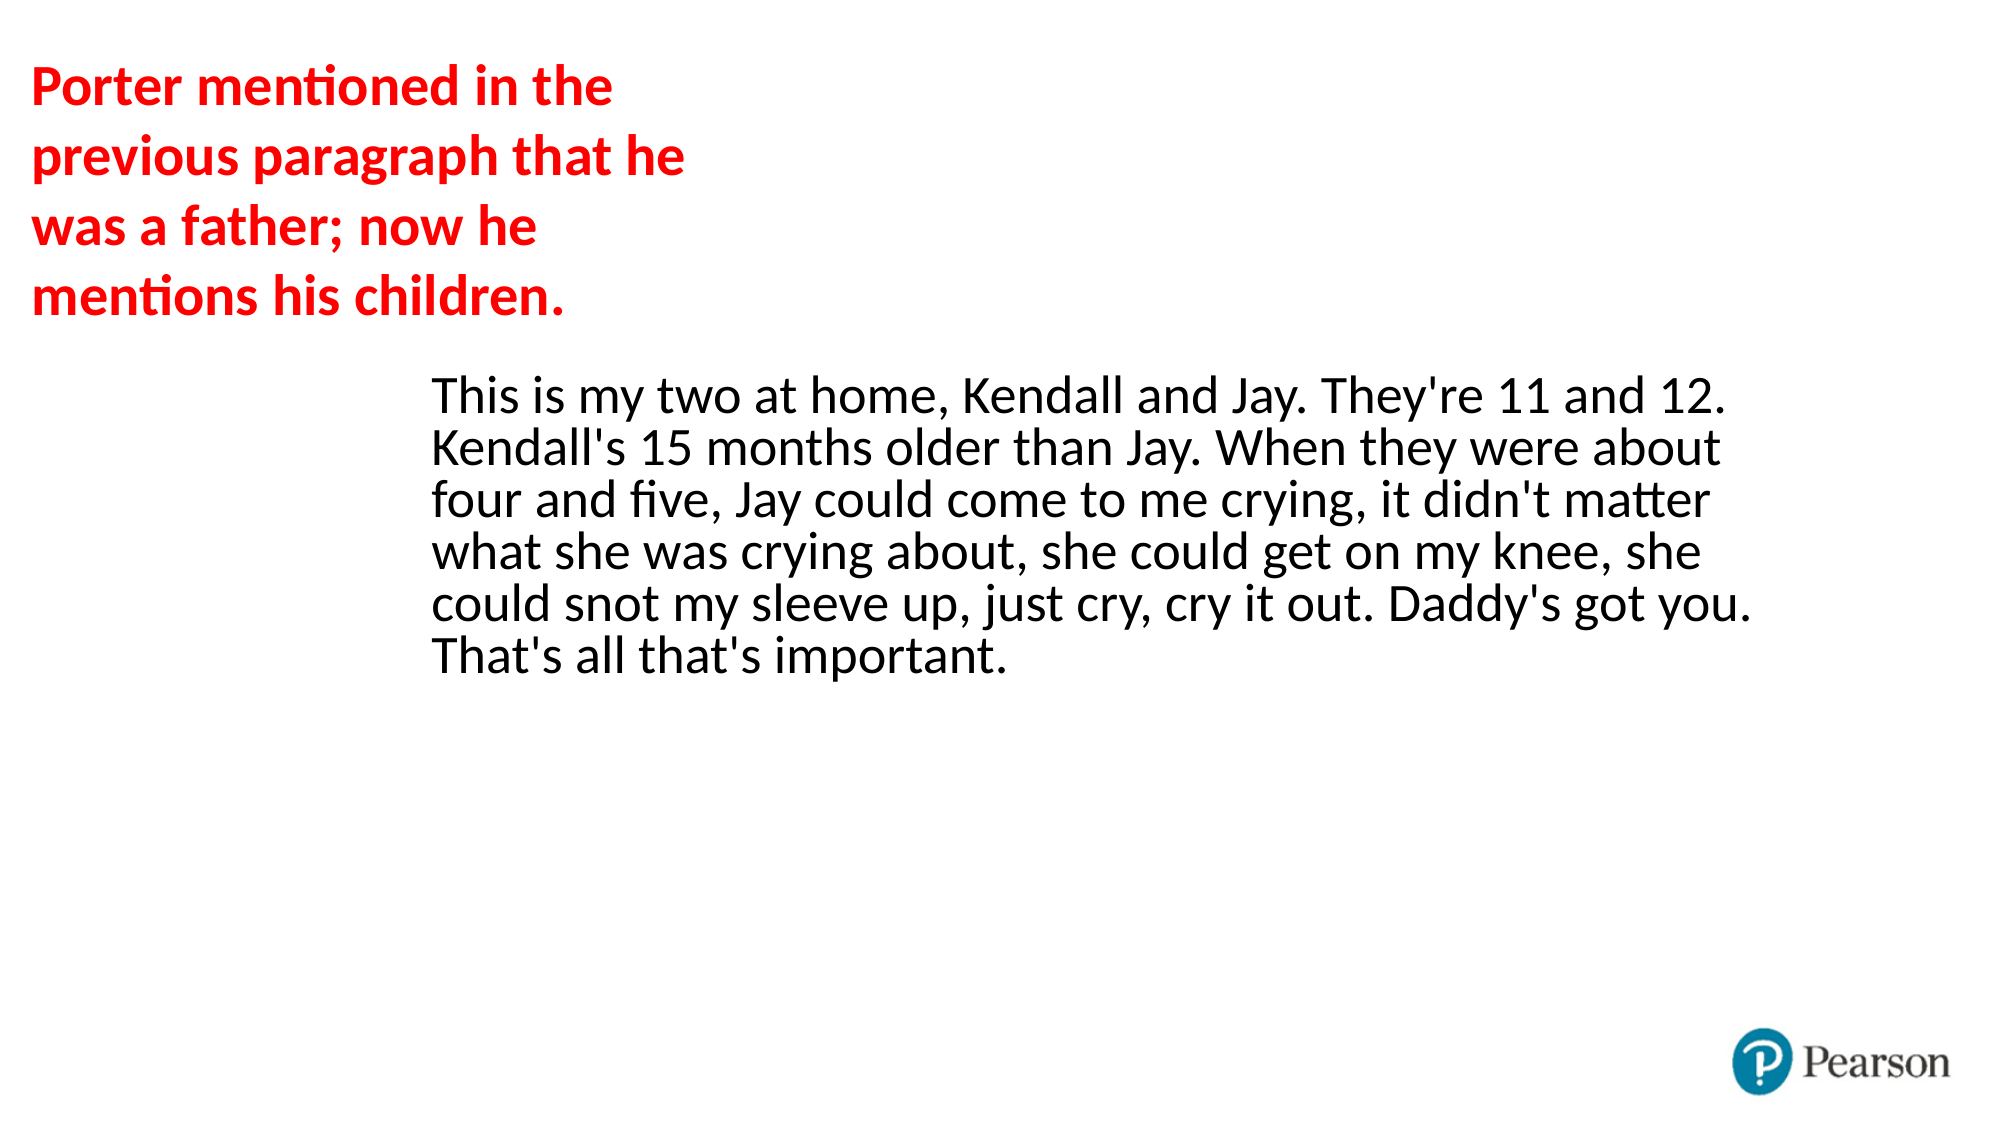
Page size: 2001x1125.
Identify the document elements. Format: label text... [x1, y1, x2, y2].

list This is my two at home, Kendall and Jay. They're 11 and 12. Kendall's 15 months older than Jay. When they were about four and five, Jay could come to me crying, it didn't matter what she was crying about, she could get on my knee, she could snot my sleeve up, just cry, cry it out. Daddy's got you. That's all that's important. [416, 364, 1826, 822]
text_box Porter mentioned in the previous paragraph that he was a father; now he mentions his children. [16, 39, 702, 335]
picture [1722, 1013, 1961, 1106]
